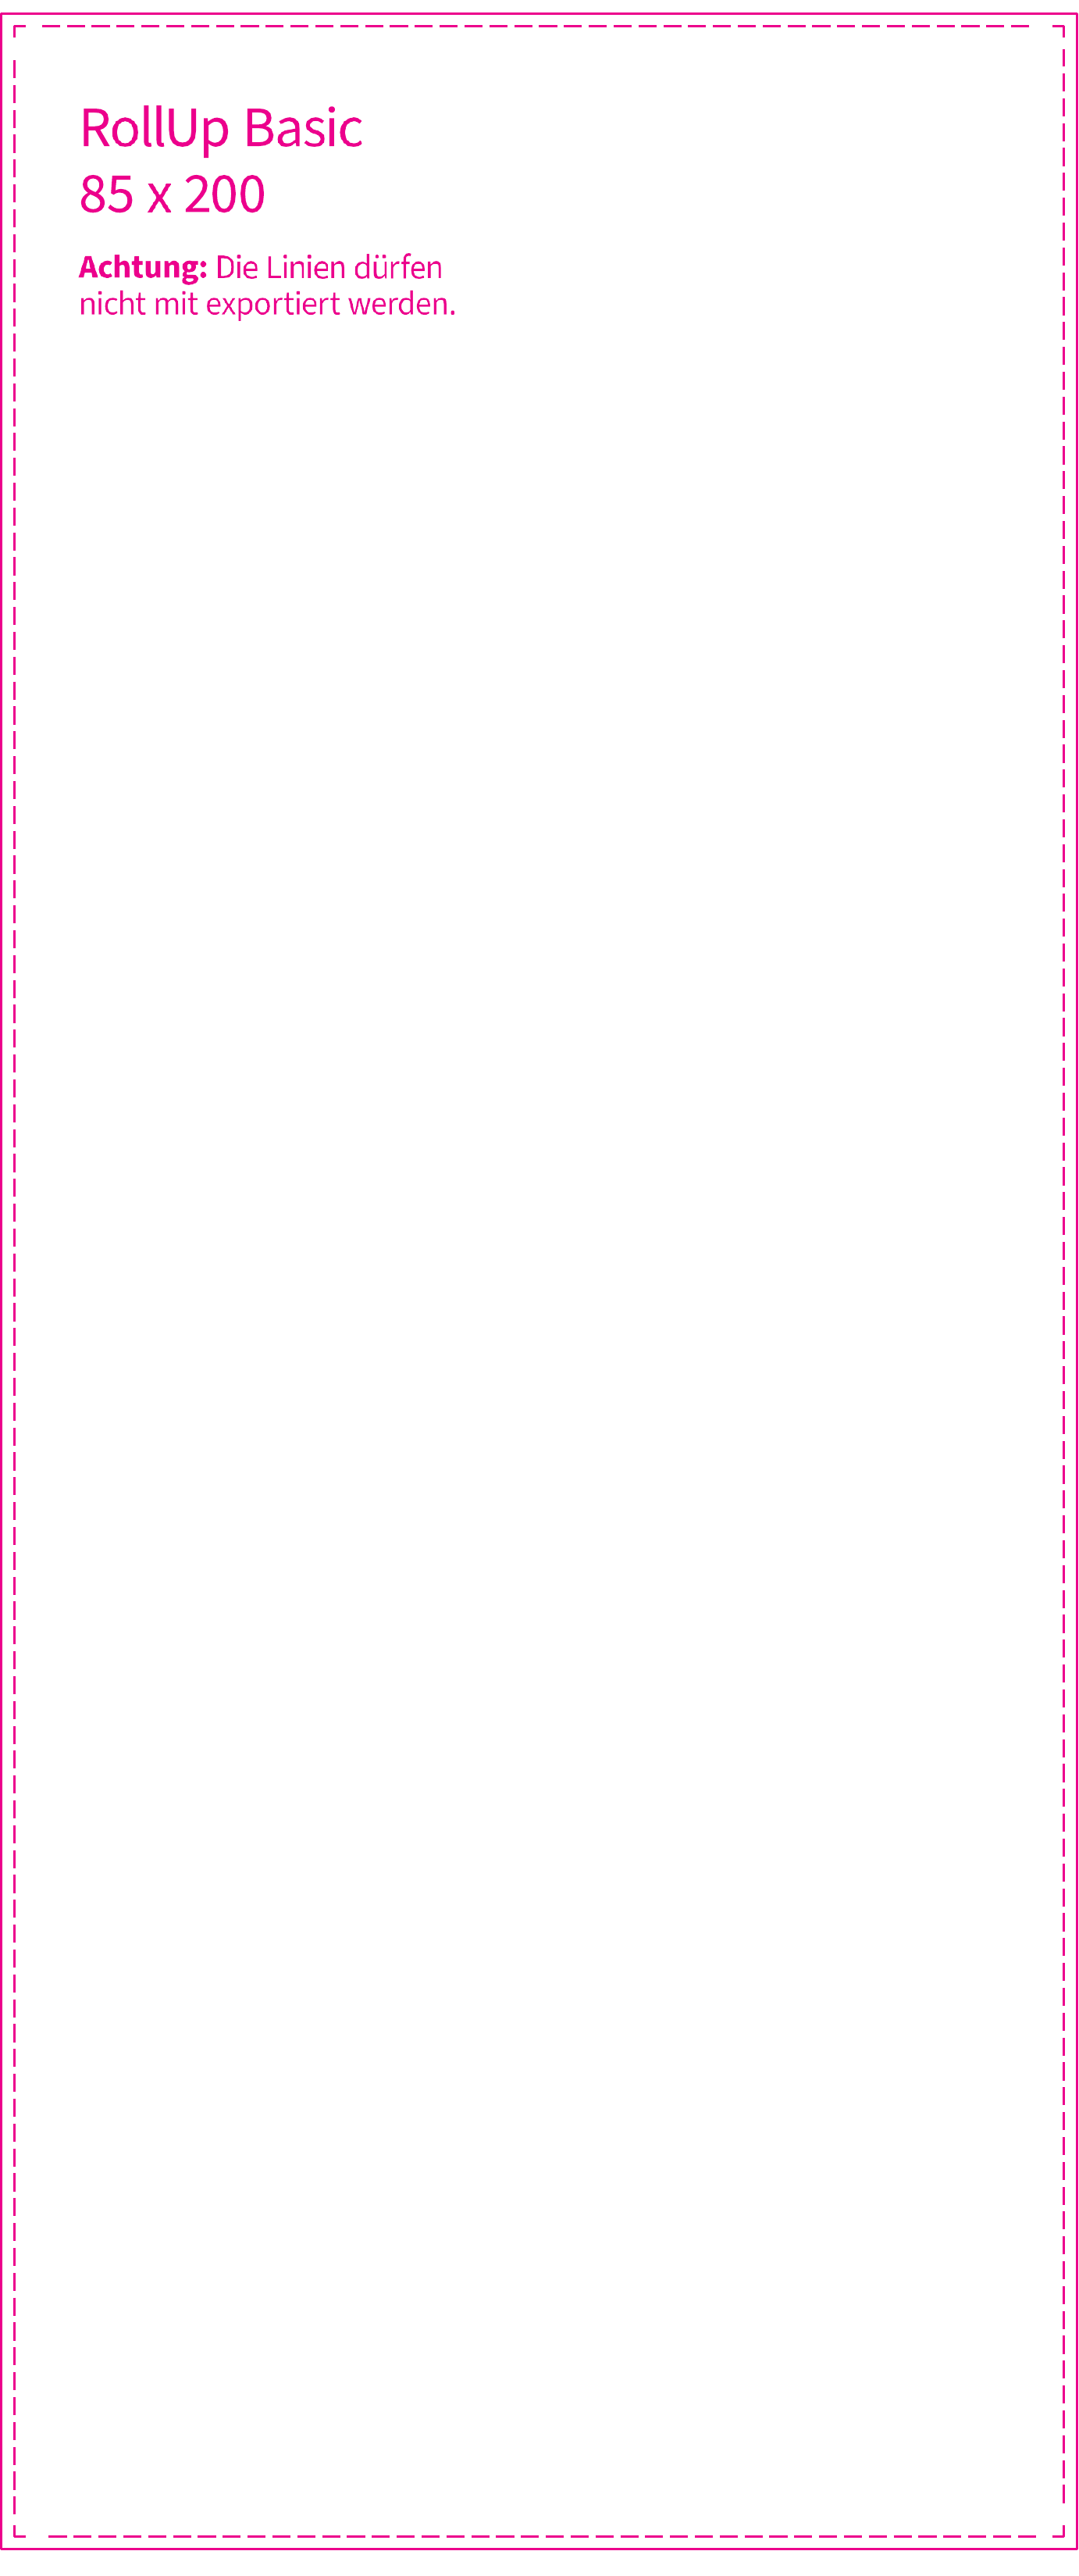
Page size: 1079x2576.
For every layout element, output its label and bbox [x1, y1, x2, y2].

picture [112, 117, 138, 147]
picture [277, 117, 300, 147]
picture [78, 253, 454, 321]
picture [340, 117, 362, 147]
picture [147, 184, 172, 212]
picture [304, 117, 325, 147]
